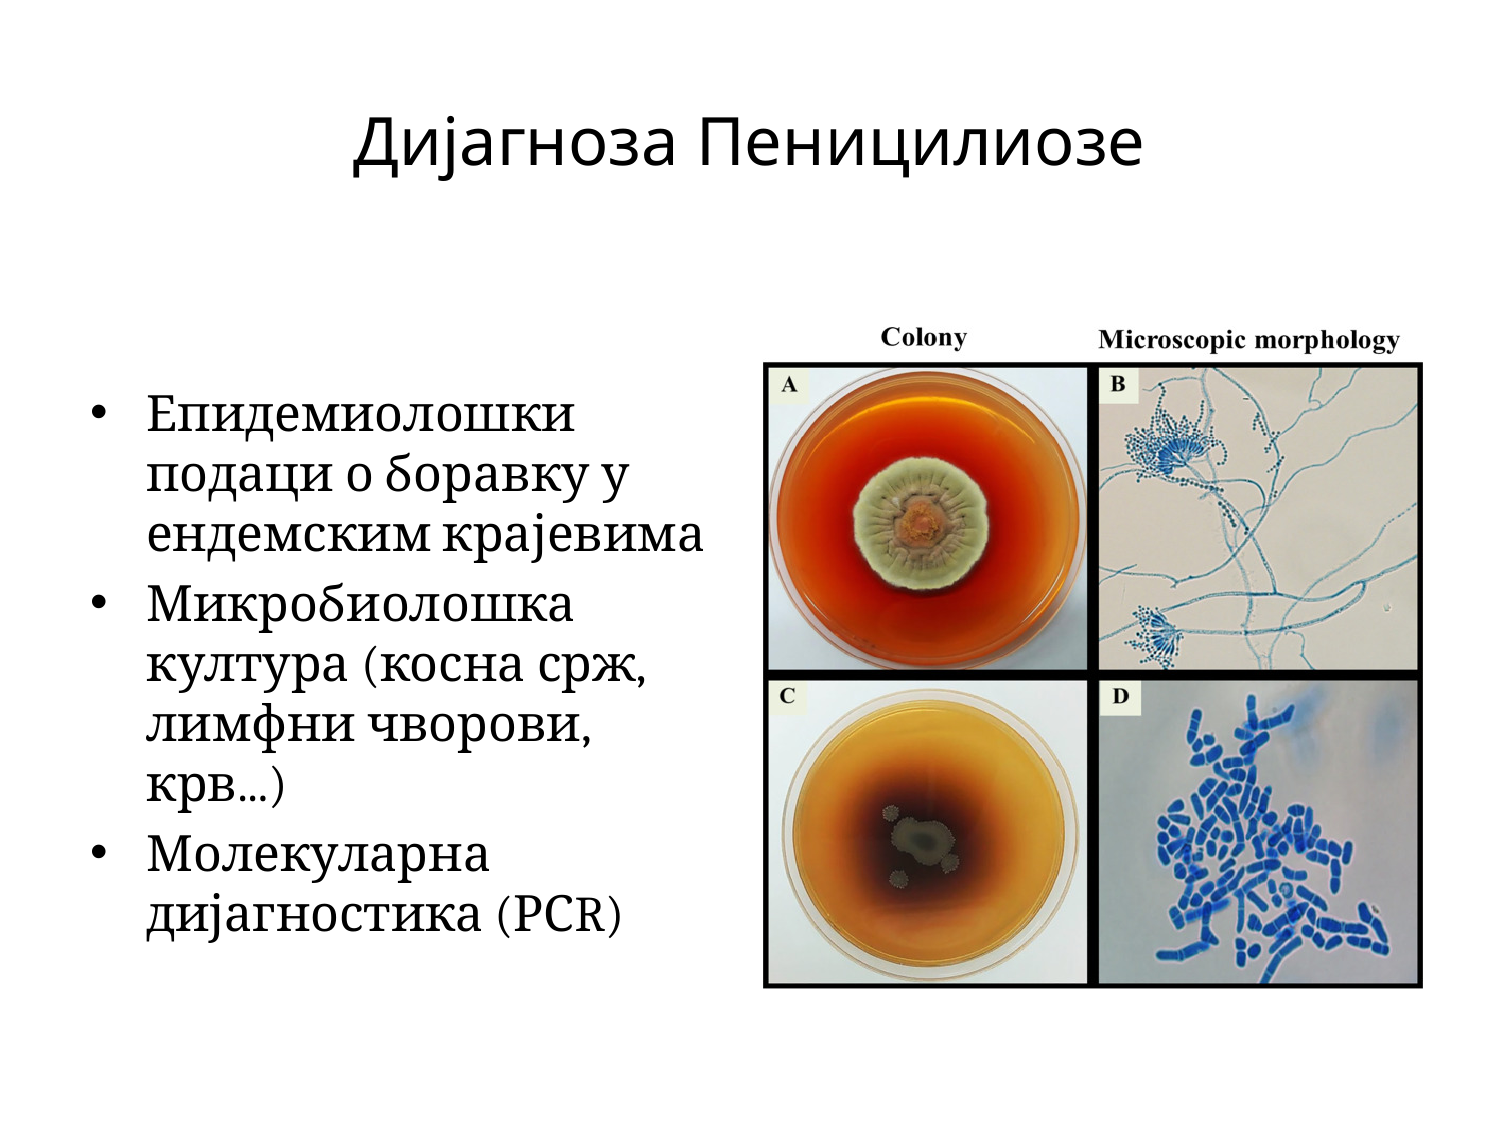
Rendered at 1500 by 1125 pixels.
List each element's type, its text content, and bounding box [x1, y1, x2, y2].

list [762, 326, 1426, 989]
title Дијагноза Пеницилиозе [75, 45, 1425, 233]
list Епидемиолошки подаци о боравку у ендемским крајевима Микробиолошка култура (косна срж, лимфни чворови, крв...) Молекуларна дијагностика (РСR) [75, 373, 738, 1005]
